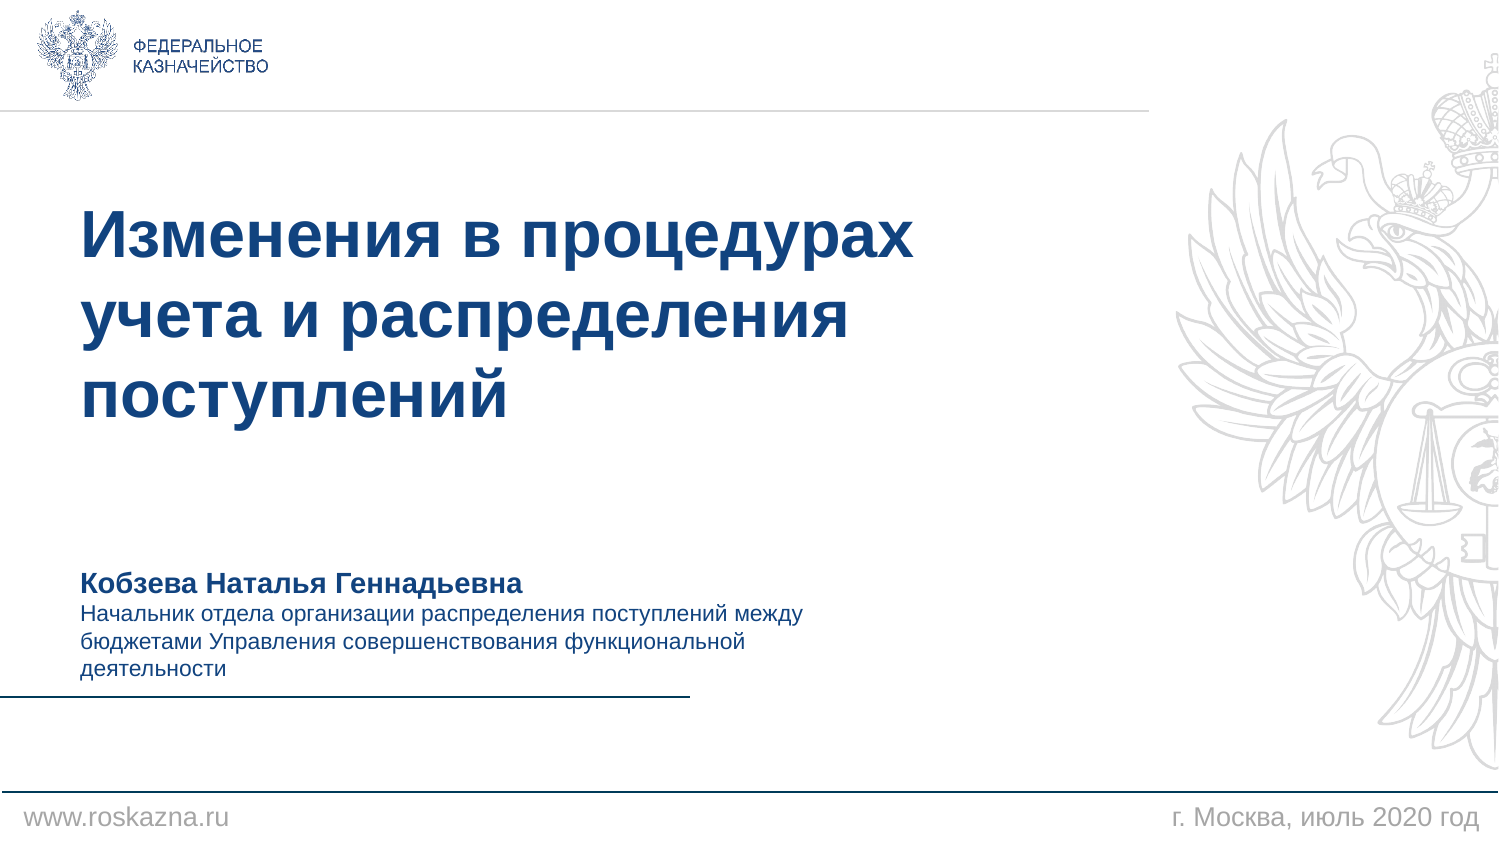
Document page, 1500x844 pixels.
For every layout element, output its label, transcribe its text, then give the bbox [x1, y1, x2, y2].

text_box www.roskazna.ru [0, 787, 597, 844]
text_box [1175, 53, 1499, 770]
picture [37, 10, 268, 101]
text_box г. Москва, июль 2020 год [908, 787, 1500, 844]
text_box Изменения в процедурах учета и распределения поступлений [56, 178, 968, 443]
text_box Кобзева Наталья Геннадьевна Начальник отдела организации распределения поступлений между бюджетами Управления совершенствования функциональной деятельности [56, 551, 912, 694]
